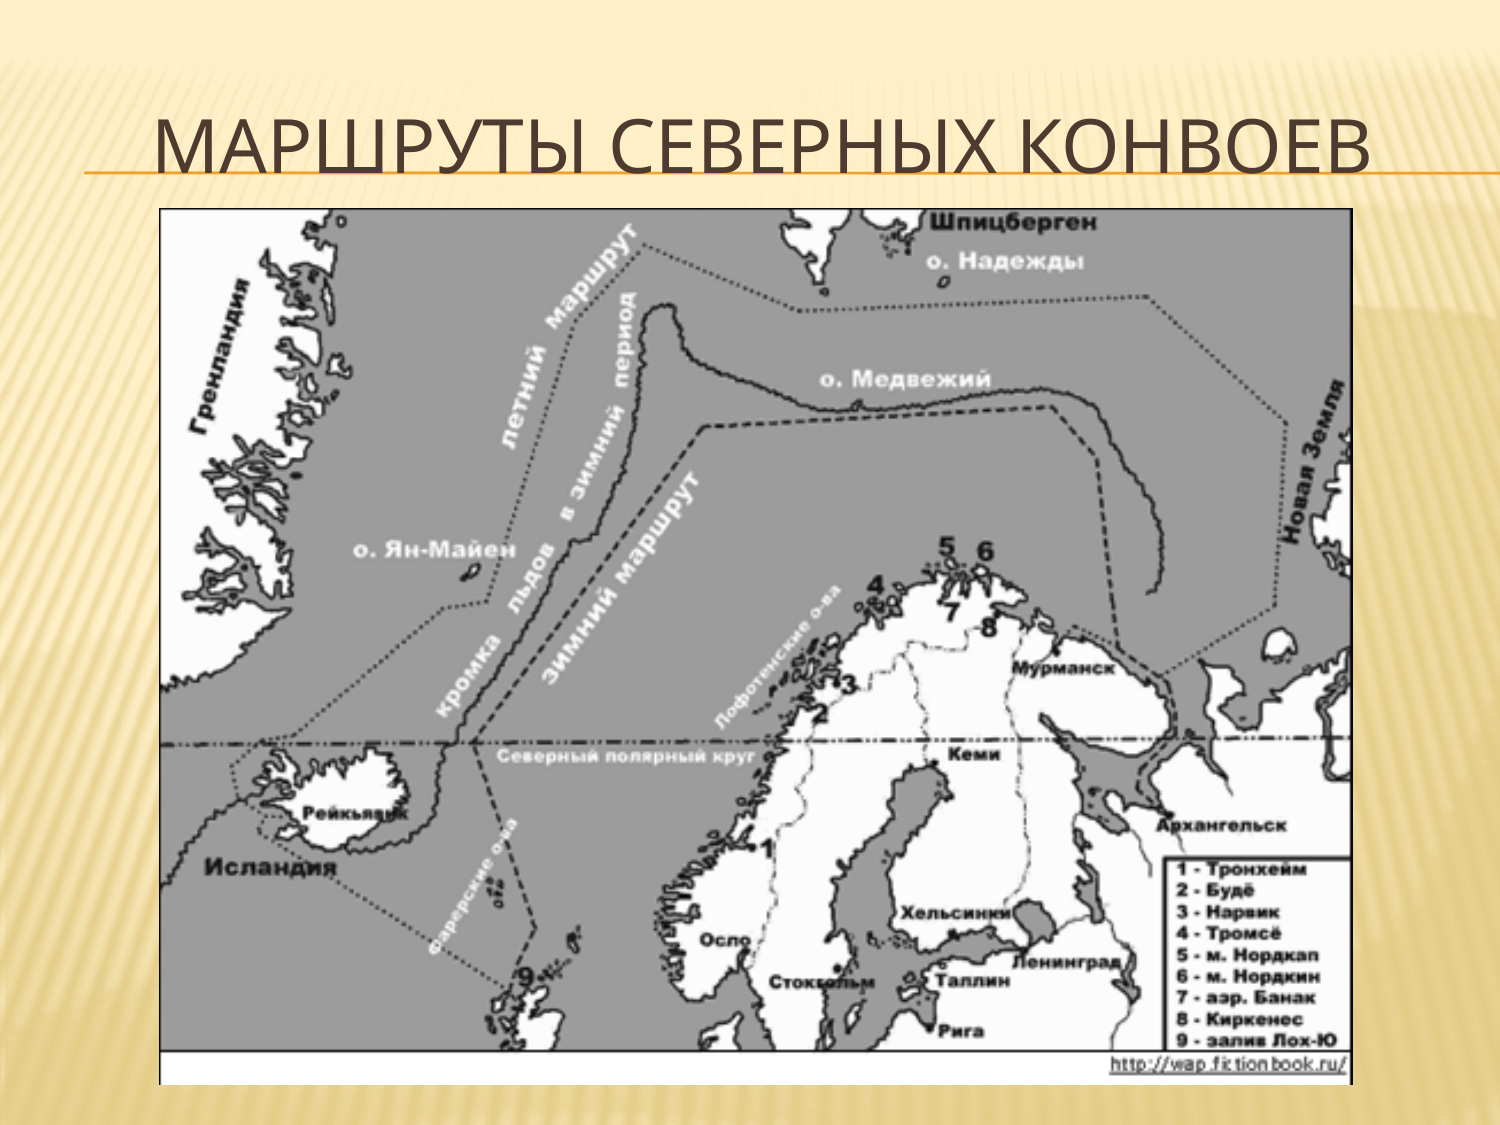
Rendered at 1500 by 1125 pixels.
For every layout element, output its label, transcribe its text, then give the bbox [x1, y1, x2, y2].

title Маршруты северных конвоев [50, 75, 1475, 213]
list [159, 207, 1353, 1085]
